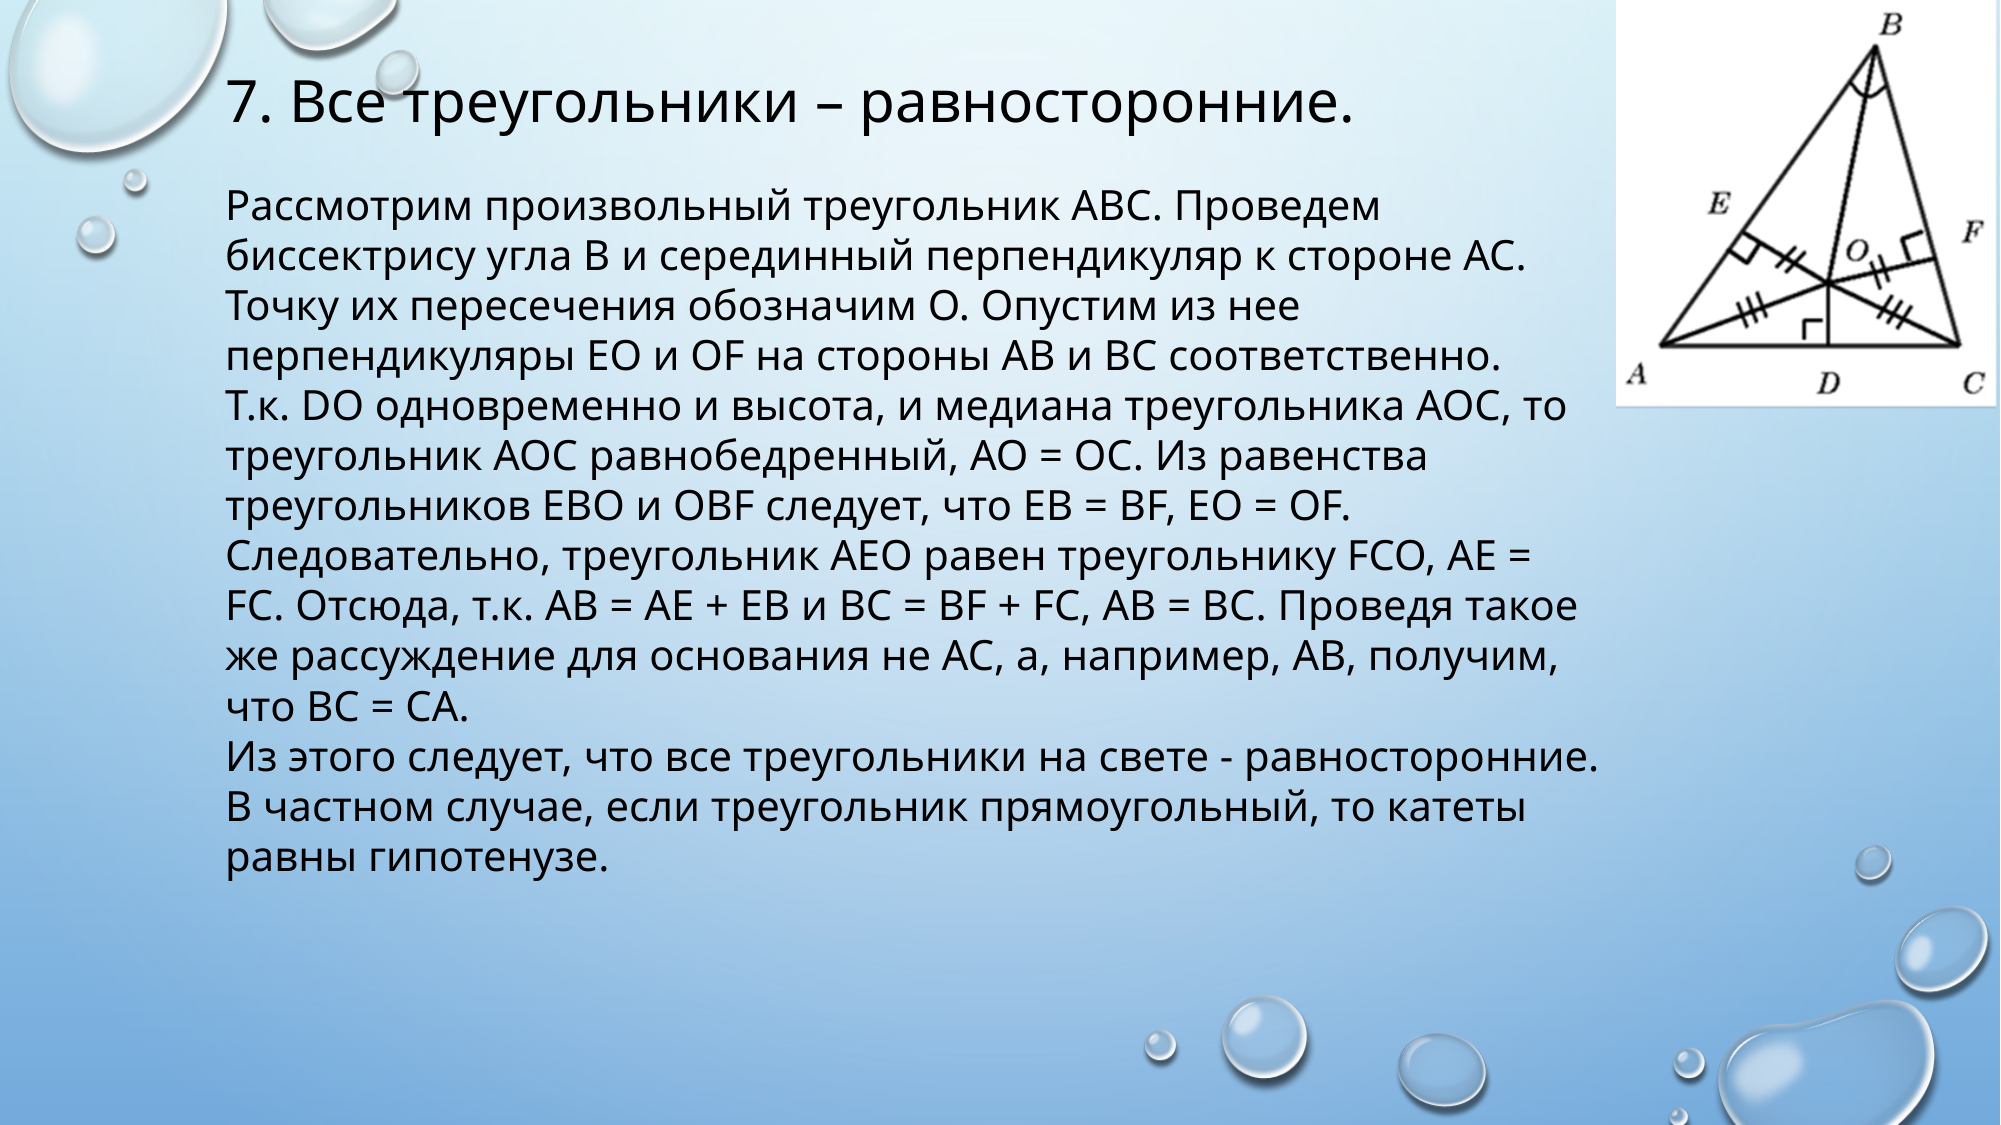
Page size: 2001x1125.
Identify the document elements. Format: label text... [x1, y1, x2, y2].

text_box 7. Все треугольники – равносторонние. Рассмотрим произвольный треугольник ABC. Проведем биссектрису угла B и серединный перпендикуляр к стороне AC. Точку их пересечения обозначим O. Опустим из нее перпендикуляры EO и OF на стороны AB и BC соответственно. Т.к. DO одновременно и высота, и медиана треугольника AOC, то треугольник AOC равнобедренный, AO = OC. Из равенства треугольников EBO и OBF следует, что EB = BF, EO = OF. Следовательно, треугольник AEO равен треугольнику FCO, AE = FC. Отсюда, т.к. AB = AE + EB и BC = BF + FC, AB = BC. Проведя такое же рассуждение для основания не AC, а, например, AB, получим, что BC = CA. Из этого следует, что все треугольники на свете - равносторонние. В частном случае, если треугольник прямоугольный, то катеты равны гипотенузе. [210, 56, 1617, 887]
picture [0, 0, 2000, 1125]
